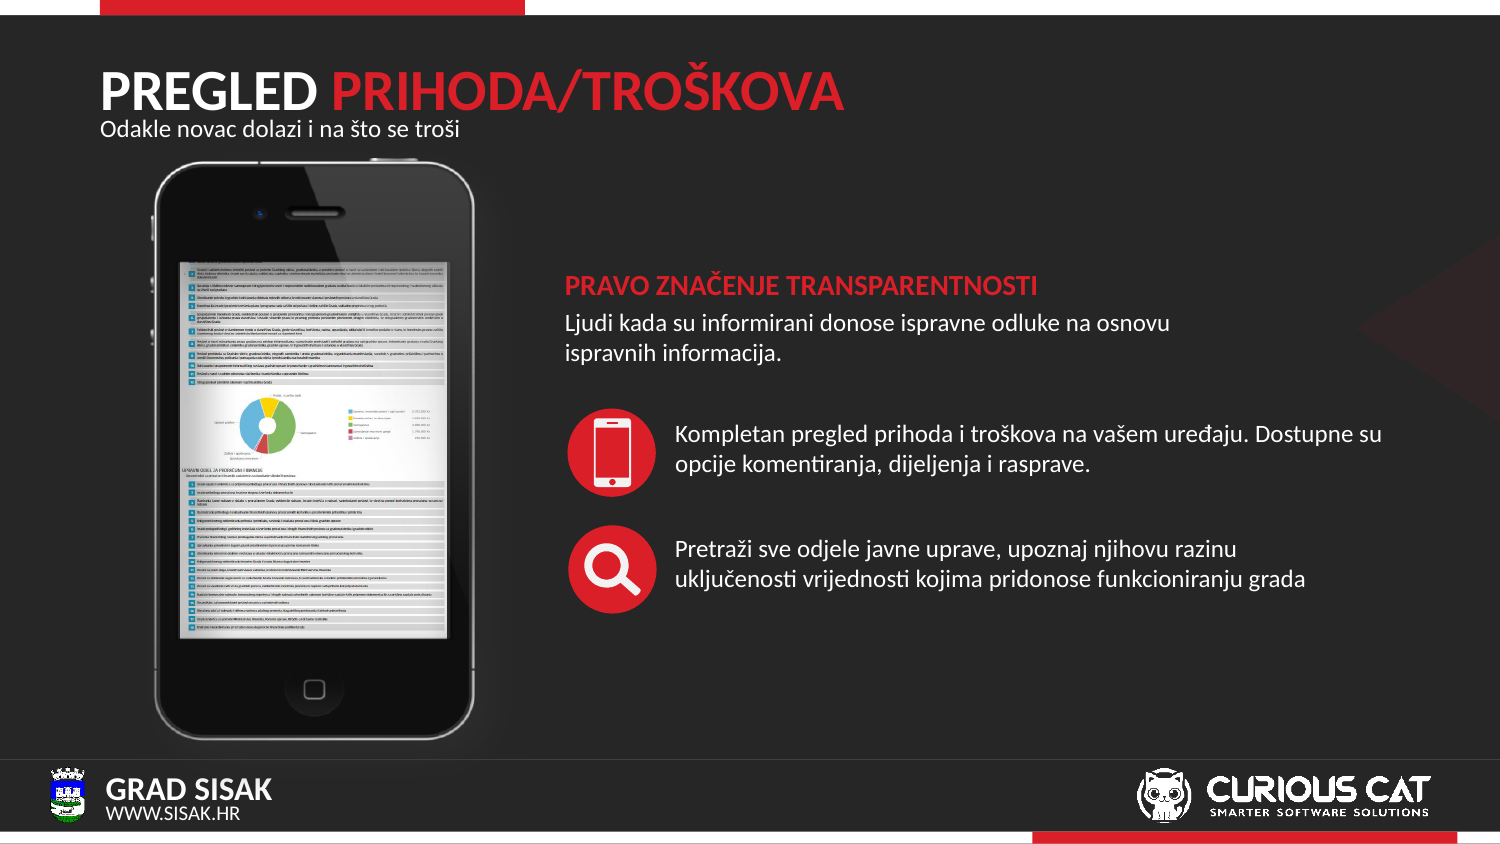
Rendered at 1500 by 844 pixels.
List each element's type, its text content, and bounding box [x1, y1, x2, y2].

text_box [567, 408, 657, 498]
list Odakle novac dolazi i na što se troši [85, 102, 1413, 153]
picture [50, 767, 85, 823]
text_box PRAVO ZNAČENJE TRANSPARENTNOSTI Ljudi kada su informirani donose ispravne odluke na osnovu ispravnih informacija. [549, 258, 1200, 348]
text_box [568, 524, 657, 614]
text_box Pretraži sve odjele javne uprave, upoznaj njihovu razinu uključenosti vrijednosti kojima pridonose funkcioniranju grada [659, 525, 1350, 613]
picture [1137, 768, 1431, 823]
title PREGLED PRIHODA/TROŠKOVA [85, 52, 1415, 135]
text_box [149, 158, 476, 742]
text_box Kompletan pregled prihoda i troškova na vašem uređaju. Dostupne su opcije komentiranja, dijeljenja i rasprave. [660, 409, 1400, 497]
